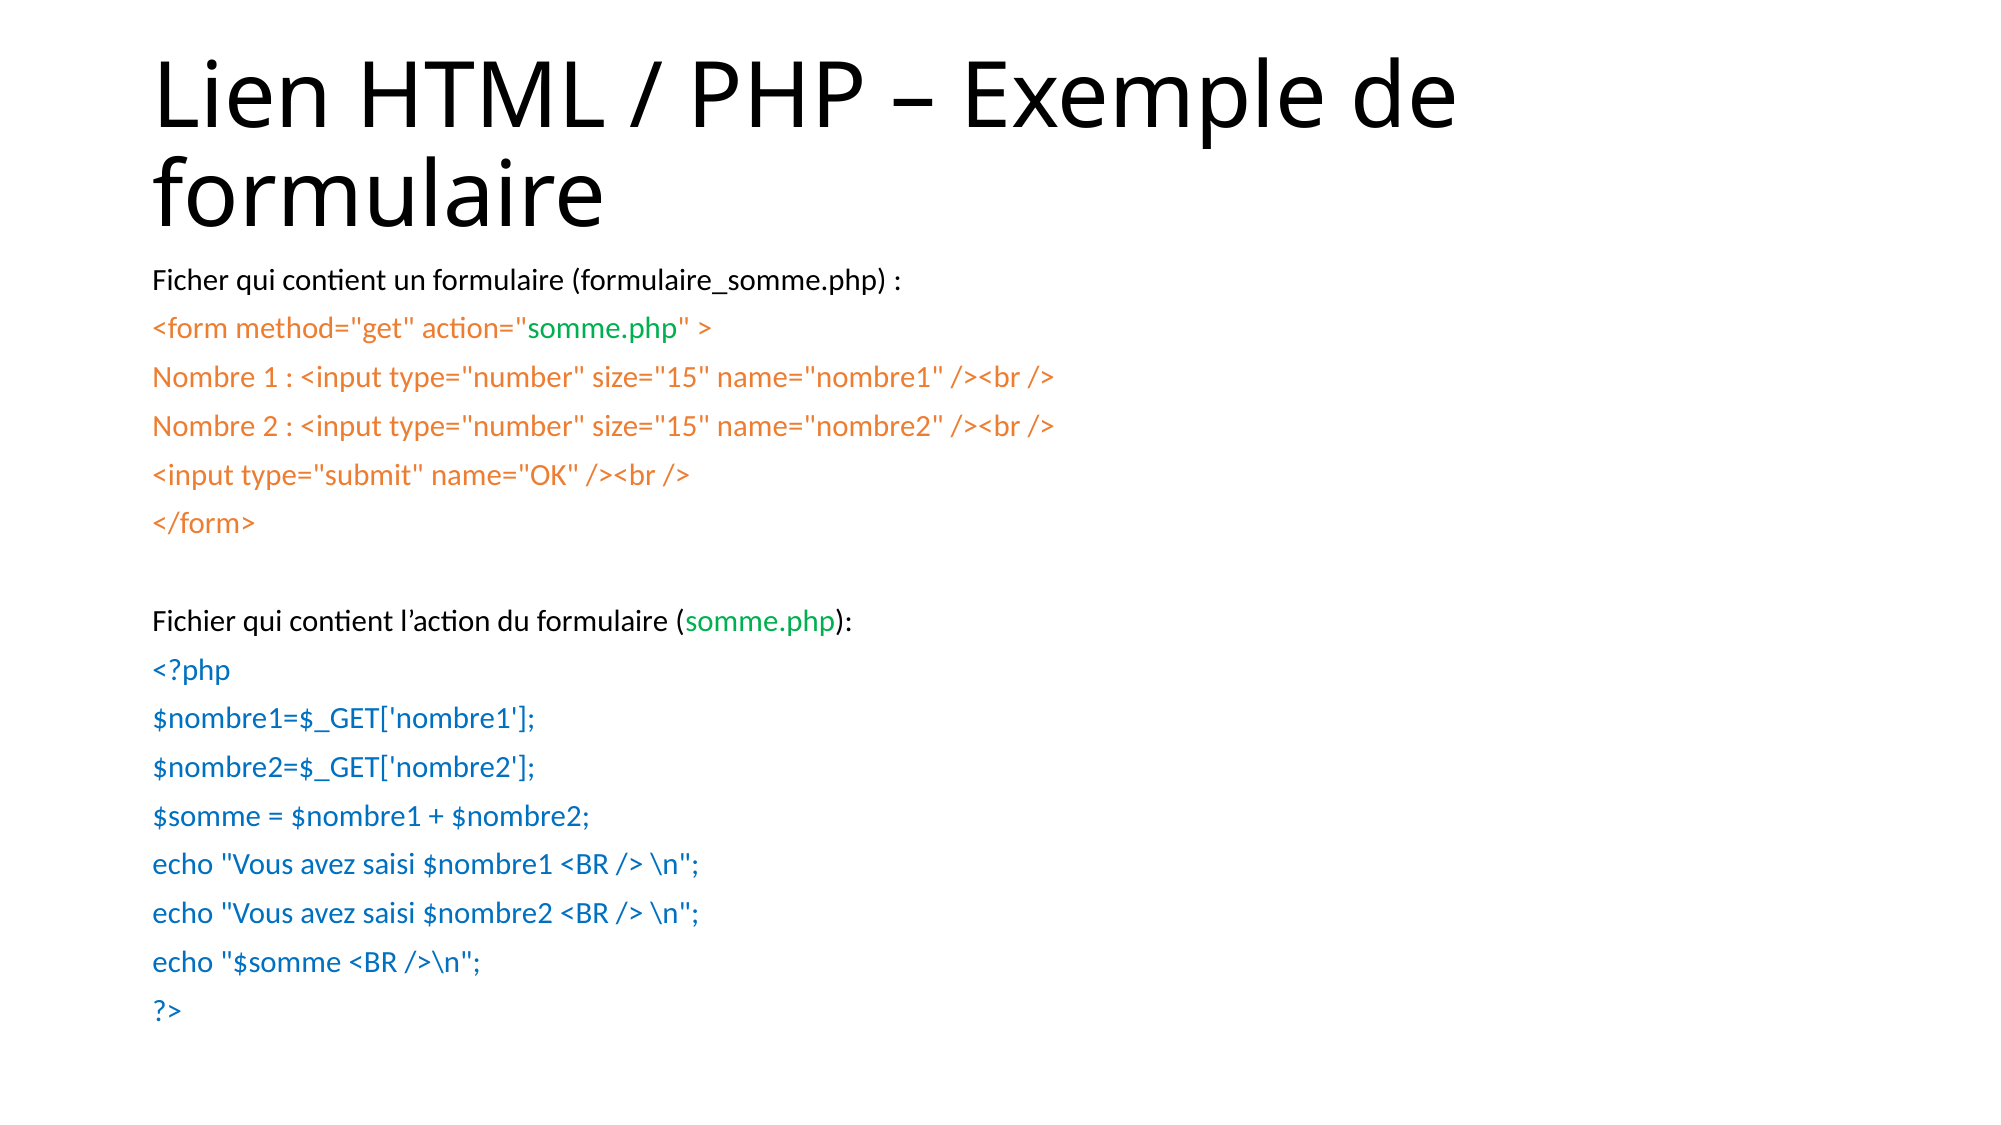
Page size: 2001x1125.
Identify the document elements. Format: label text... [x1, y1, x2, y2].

title Lien HTML / PHP – Exemple de formulaire [137, 38, 1863, 256]
list Ficher qui contient un formulaire (formulaire_somme.php) : <form method="get" action="somme.php" > Nombre 1 : <input type="number" size="15" name="nombre1" /><br /> Nombre 2 : <input type="number" size="15" name="nombre2" /><br /> <input type="submit" name="OK" /><br /> </form> Fichier qui contient l’action du formulaire (somme.php): <?php $nombre1=$_GET['nombre1']; $nombre2=$_GET['nombre2']; $somme = $nombre1 + $nombre2; echo "Vous avez saisi $nombre1 <BR /> \n"; echo "Vous avez saisi $nombre2 <BR /> \n"; echo "$somme <BR />\n"; ?> [137, 256, 1863, 1045]
